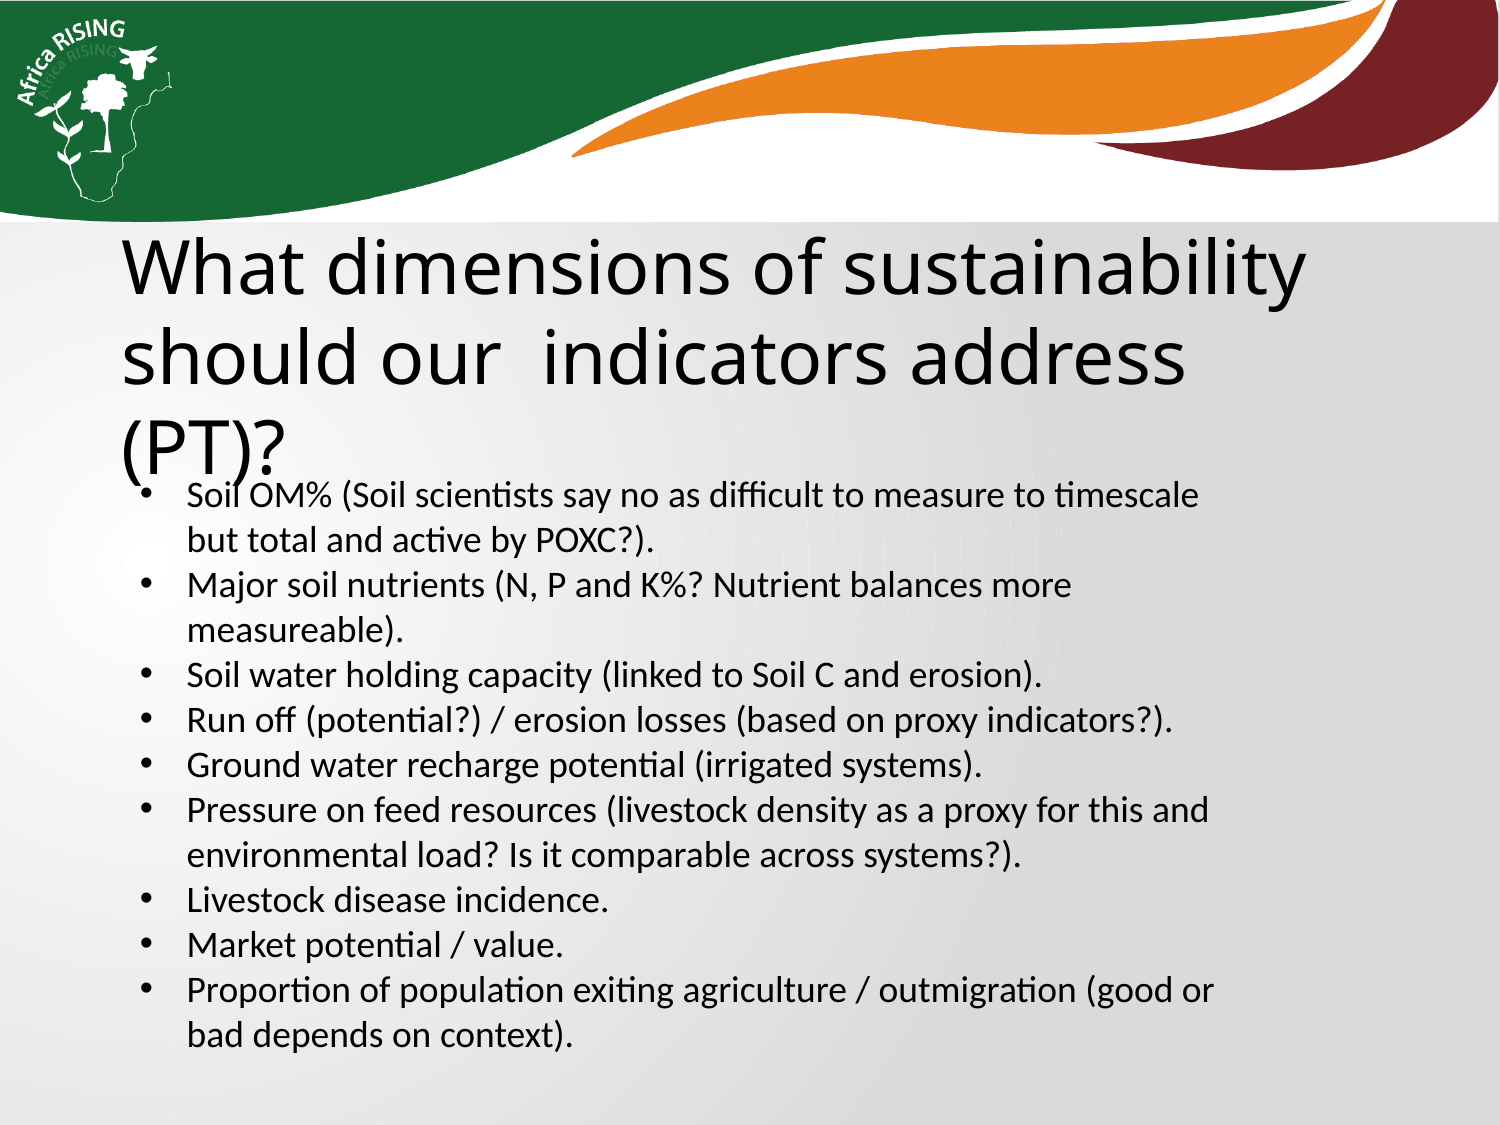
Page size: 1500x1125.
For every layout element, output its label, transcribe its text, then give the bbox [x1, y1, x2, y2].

text_box Soil OM% (Soil scientists say no as difficult to measure to timescale but total and active by POXC?). Major soil nutrients (N, P and K%? Nutrient balances more measureable). Soil water holding capacity (linked to Soil C and erosion). Run off (potential?) / erosion losses (based on proxy indicators?). Ground water recharge potential (irrigated systems). Pressure on feed resources (livestock density as a proxy for this and environmental load? Is it comparable across systems?). Livestock disease incidence. Market potential / value. Proportion of population exiting agriculture / outmigration (good or bad depends on context). [124, 462, 1263, 1063]
list What dimensions of sustainability should our indicators address (PT)? [87, 212, 1363, 350]
picture [0, 0, 1499, 222]
